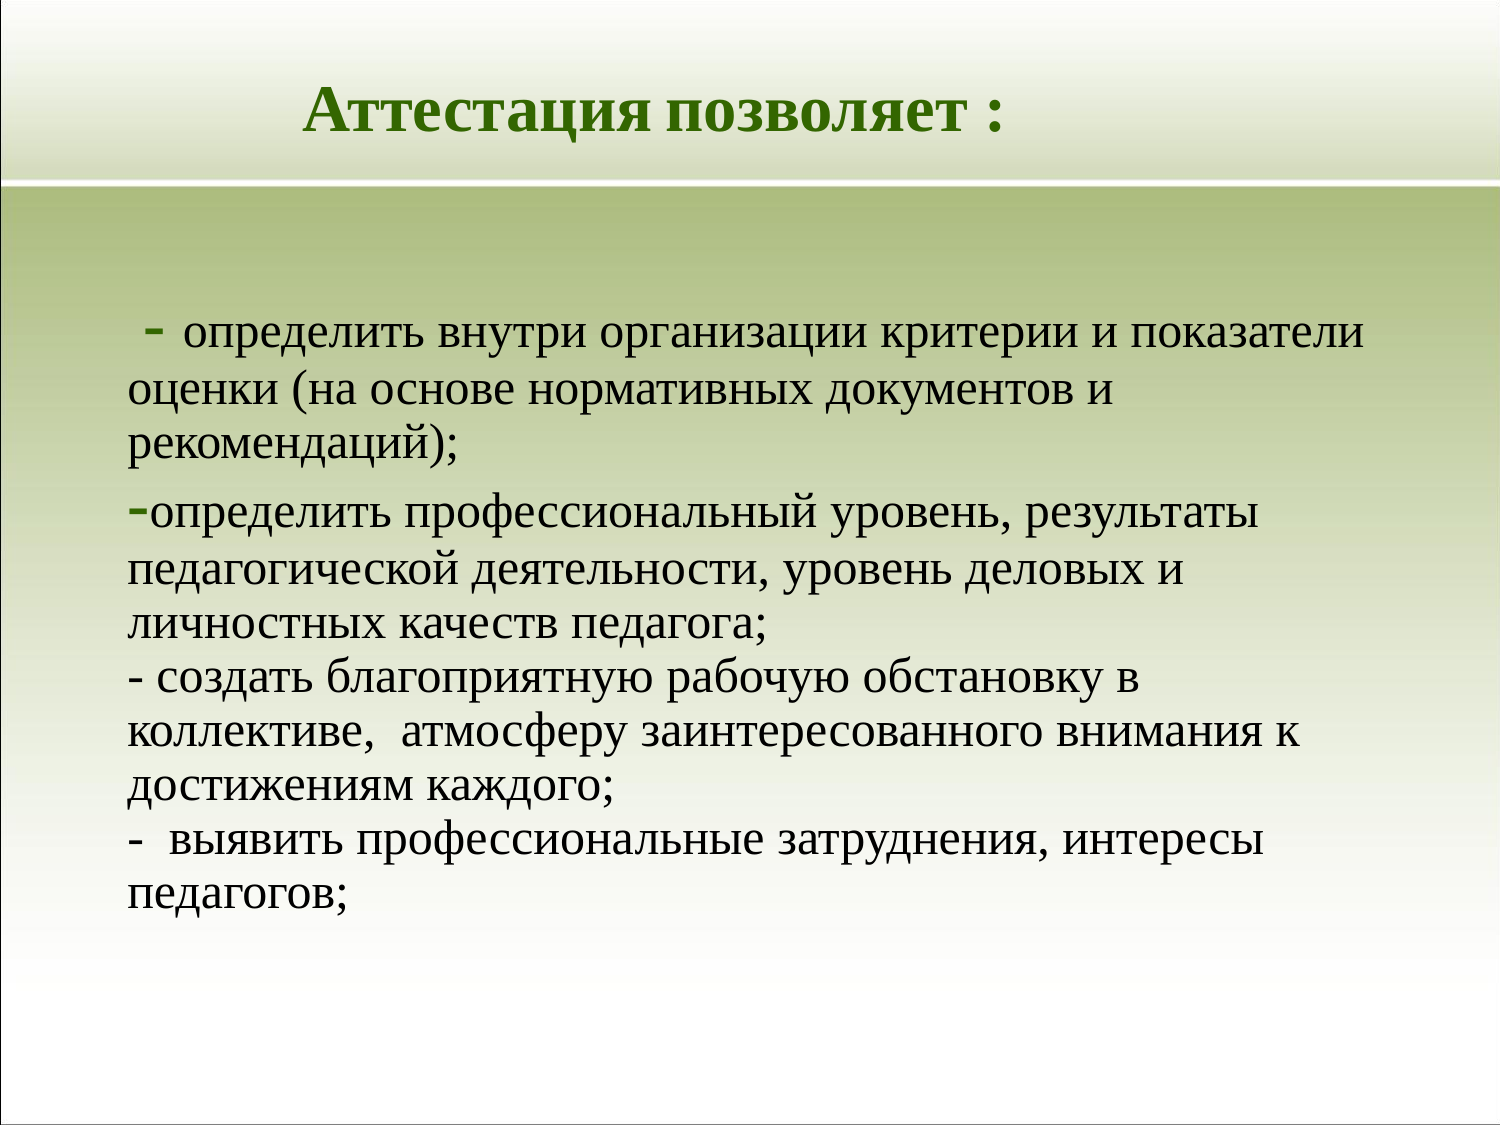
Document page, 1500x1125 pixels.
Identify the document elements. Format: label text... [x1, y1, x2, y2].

title Аттестация позволяет : - определить внутри организации критерии и показатели оценки (на основе нормативных документов и рекомендаций); -определить профессиональный уровень, результаты педагогической деятельности, уровень деловых и личностных качеств педагога; - создать благоприятную рабочую обстановку в коллективе, атмосферу заинтересованного внимания к достижениям каждого; - выявить профессиональные затруднения, интересы педагогов; [111, 66, 1388, 162]
picture [0, 0, 1500, 1125]
